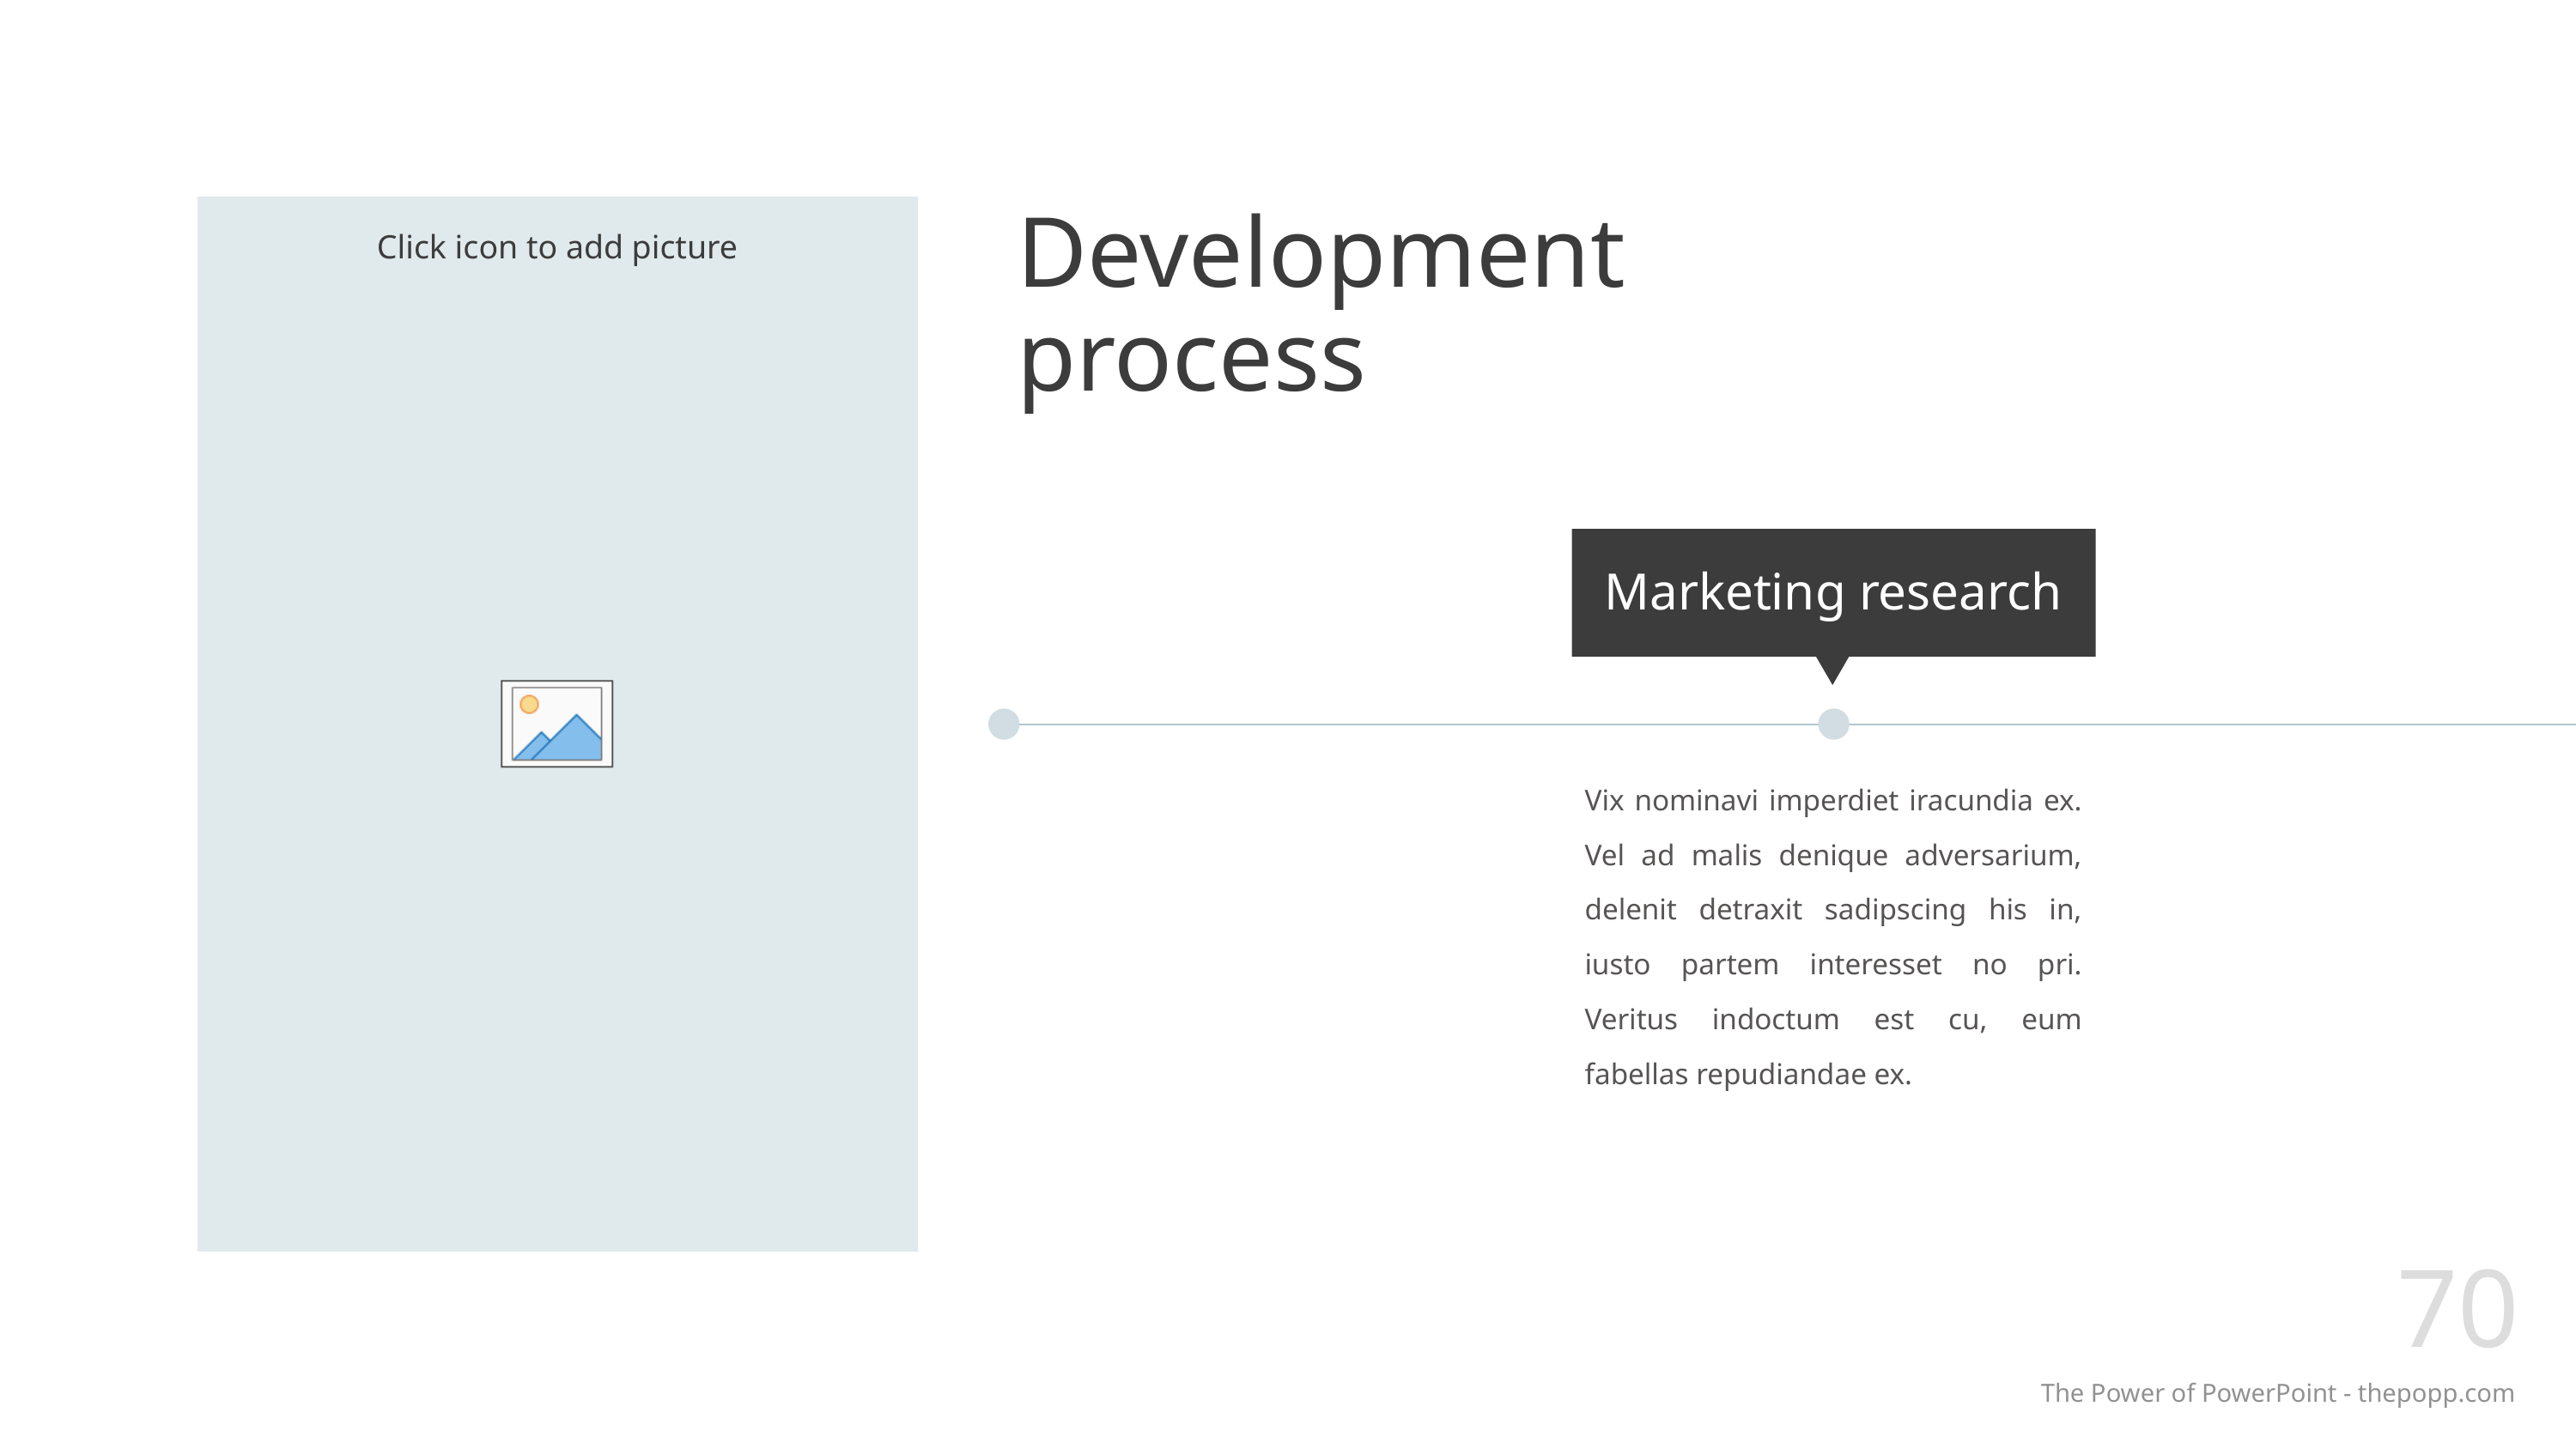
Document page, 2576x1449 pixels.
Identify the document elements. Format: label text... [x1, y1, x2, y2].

picture [197, 197, 918, 1252]
footer The Power of PowerPoint - thepopp.com [1573, 1354, 2529, 1432]
title Development process [1004, 197, 2095, 490]
slide_number 70 [2150, 1250, 2532, 1393]
list Vix nominavi imperdiet iracundia ex. Vel ad malis denique adversarium, delenit detraxit sadipscing his in, iusto partem interesset no pri. Veritus indoctum est cu, eum fabellas repudiandae ex. [1571, 755, 2096, 1252]
list Marketing research [1591, 547, 2075, 634]
